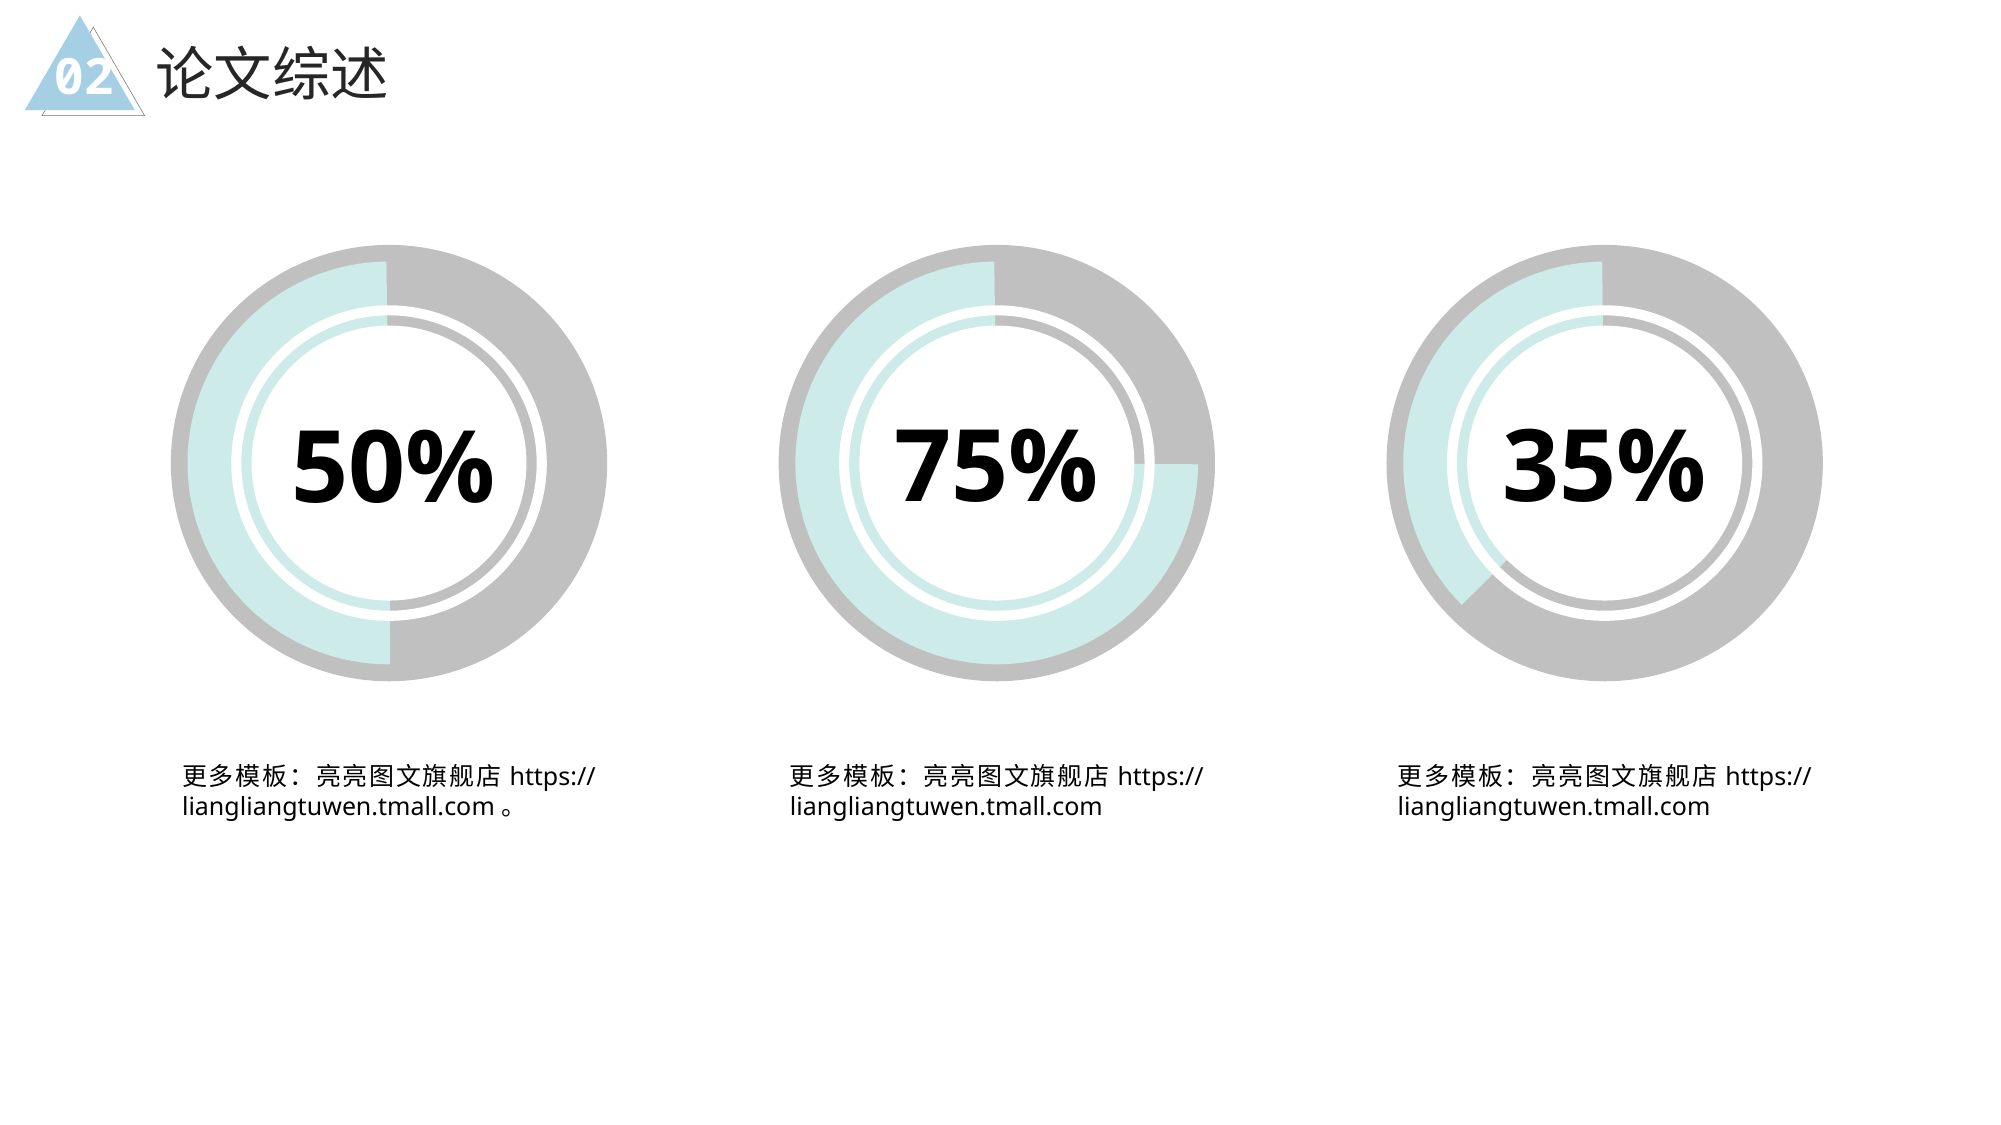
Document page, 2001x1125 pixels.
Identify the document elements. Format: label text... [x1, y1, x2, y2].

text_box 论文综述 [155, 34, 821, 111]
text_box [170, 244, 608, 682]
text_box 更多模板：亮亮图文旗舰店https://liangliangtuwen.tmall.com [789, 753, 1204, 829]
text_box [1386, 244, 1823, 682]
text_box 更多模板：亮亮图文旗舰店https://liangliangtuwen.tmall.com [1397, 753, 1812, 829]
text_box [778, 244, 1215, 682]
text_box 更多模板：亮亮图文旗舰店https://liangliangtuwen.tmall.com。 [182, 753, 596, 829]
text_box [24, 15, 145, 116]
